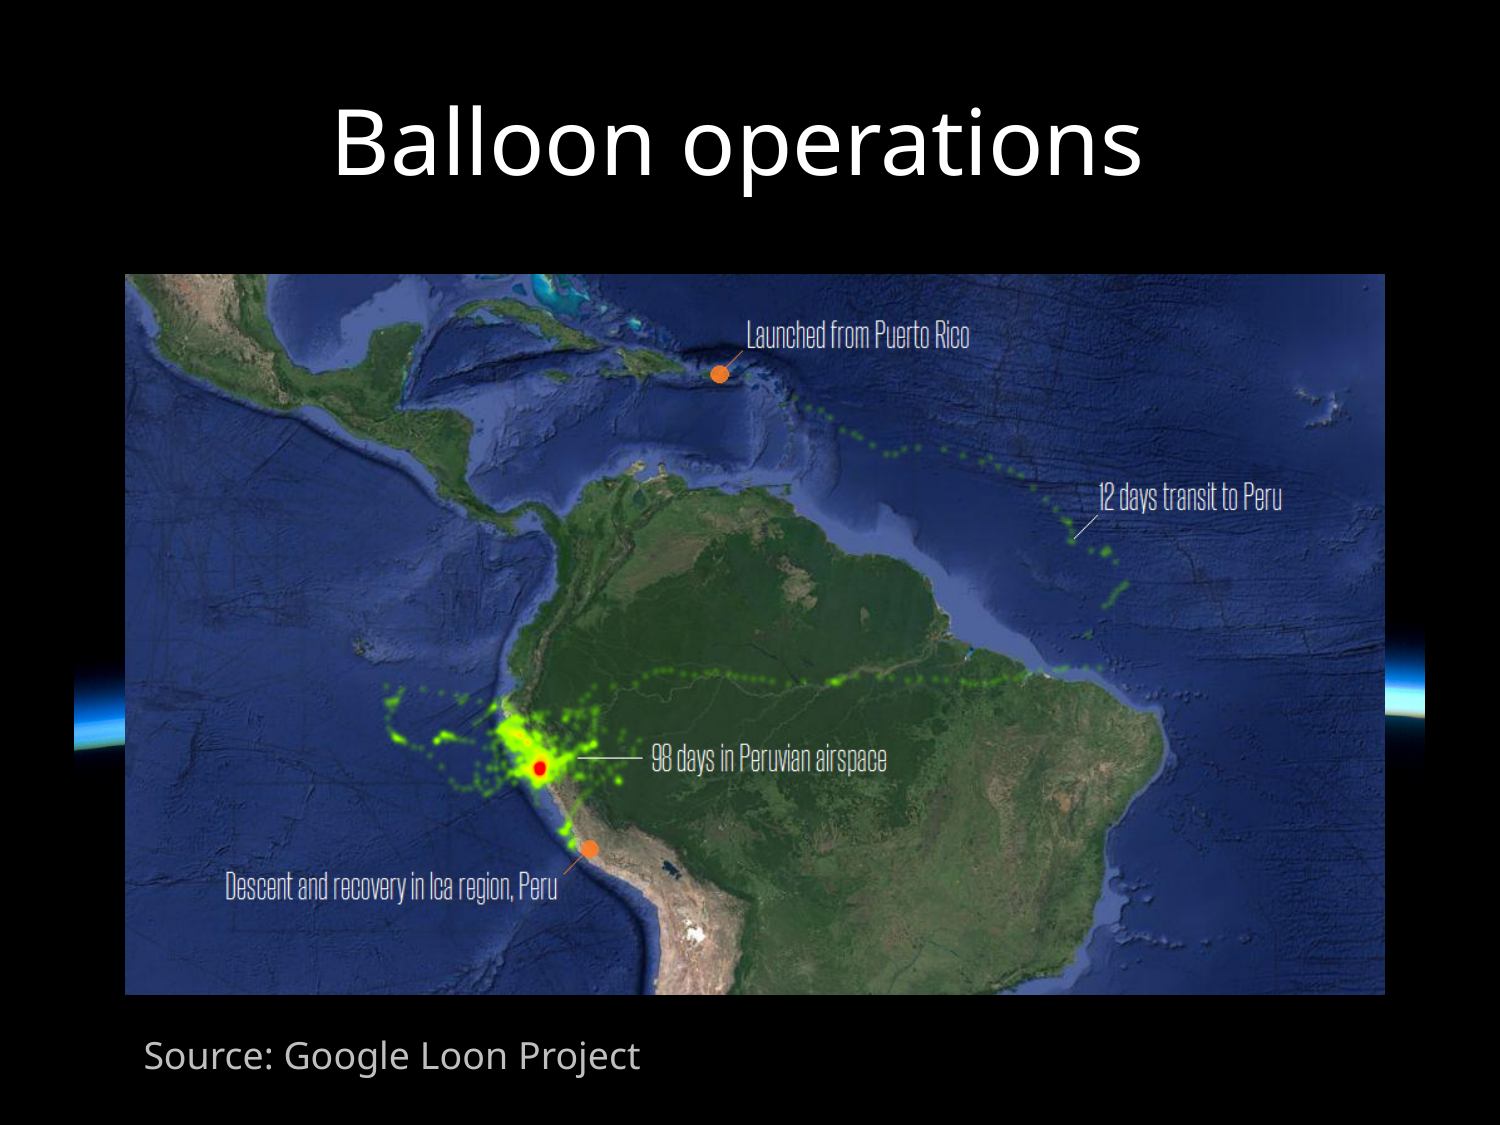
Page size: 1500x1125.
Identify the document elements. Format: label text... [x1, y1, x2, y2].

title Balloon operations [75, 45, 1425, 233]
picture [74, 0, 1425, 1125]
text_box Source: Google Loon Project [128, 1024, 657, 1085]
